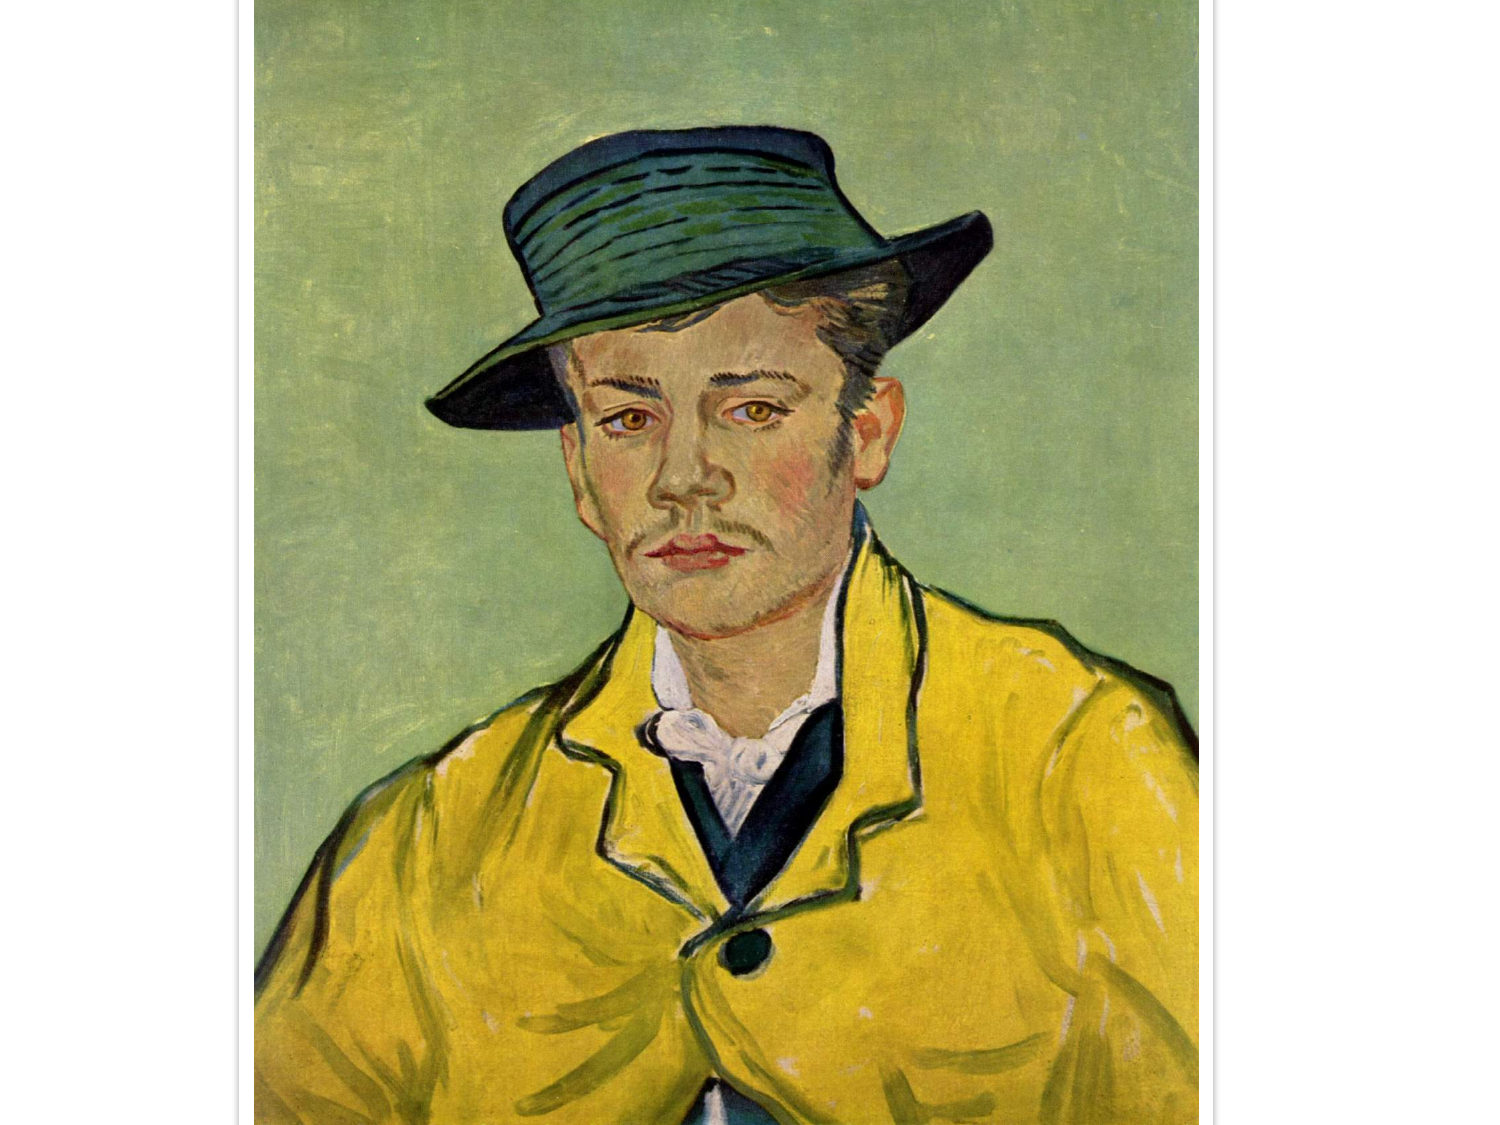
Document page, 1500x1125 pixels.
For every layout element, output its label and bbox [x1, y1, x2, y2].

picture [253, 0, 1200, 1125]
